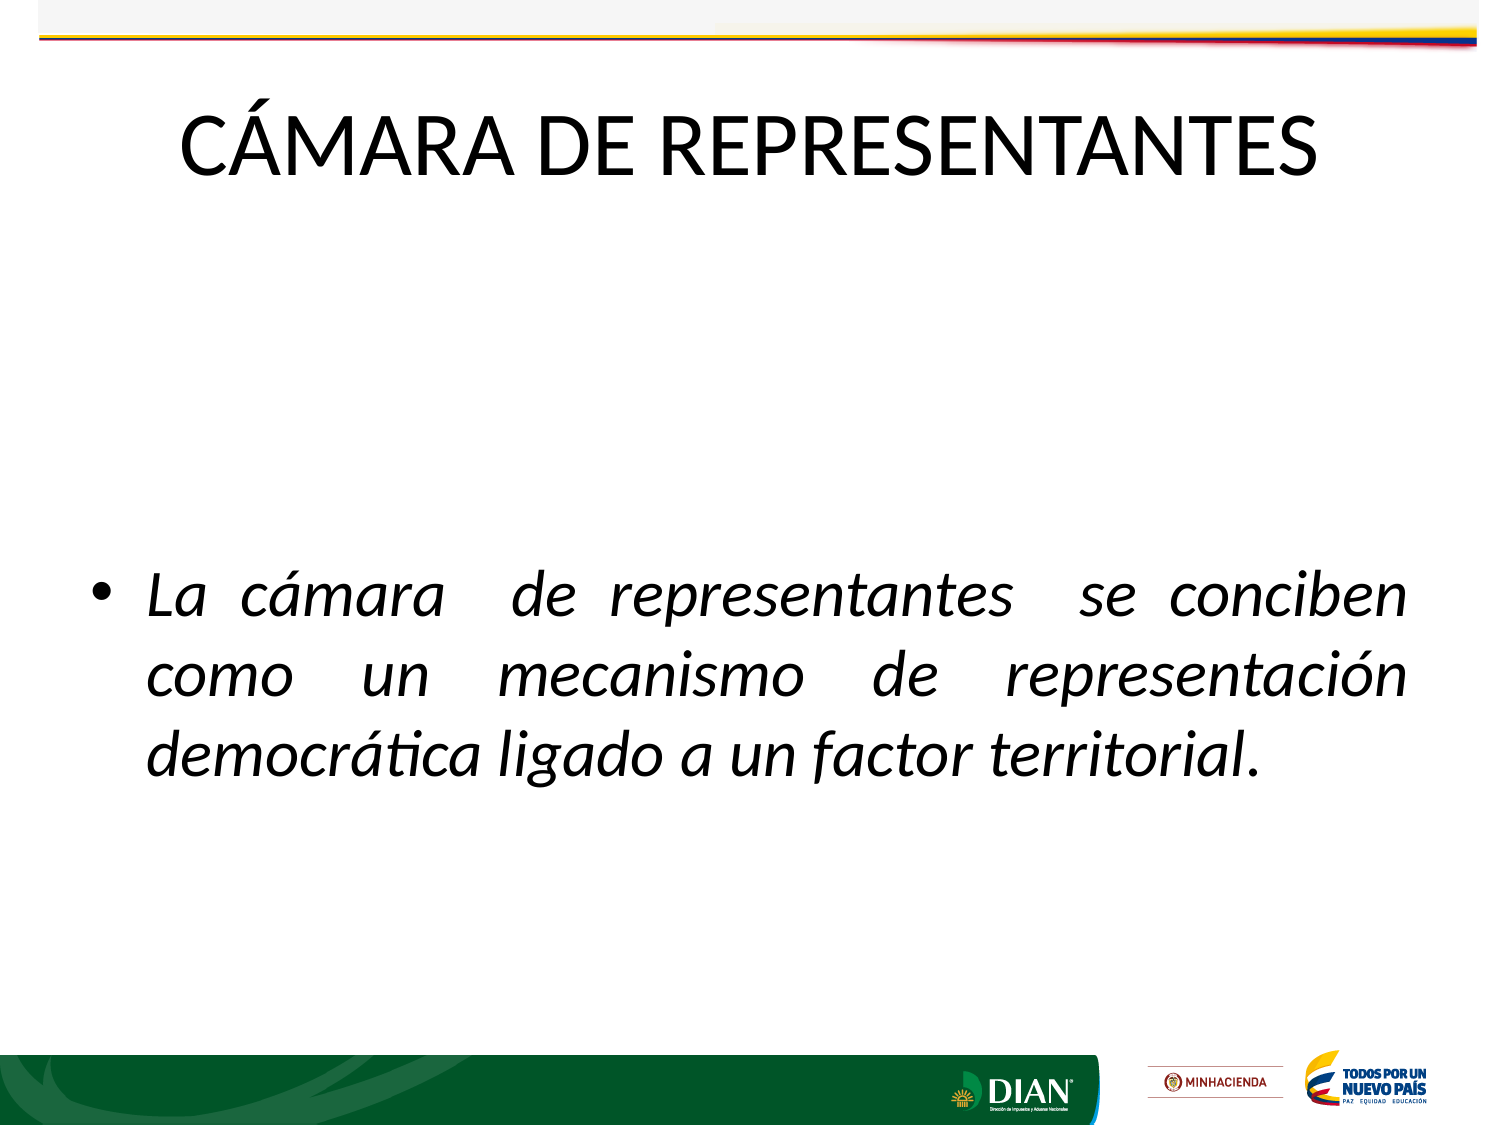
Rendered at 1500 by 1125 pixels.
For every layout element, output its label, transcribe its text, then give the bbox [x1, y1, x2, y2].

picture [0, 0, 1500, 1125]
title CÁMARA DE REPRESENTANTES [75, 45, 1425, 233]
list La cámara de representantes se conciben como un mecanismo de representación democrática ligado a un factor territorial. [75, 262, 1425, 1005]
